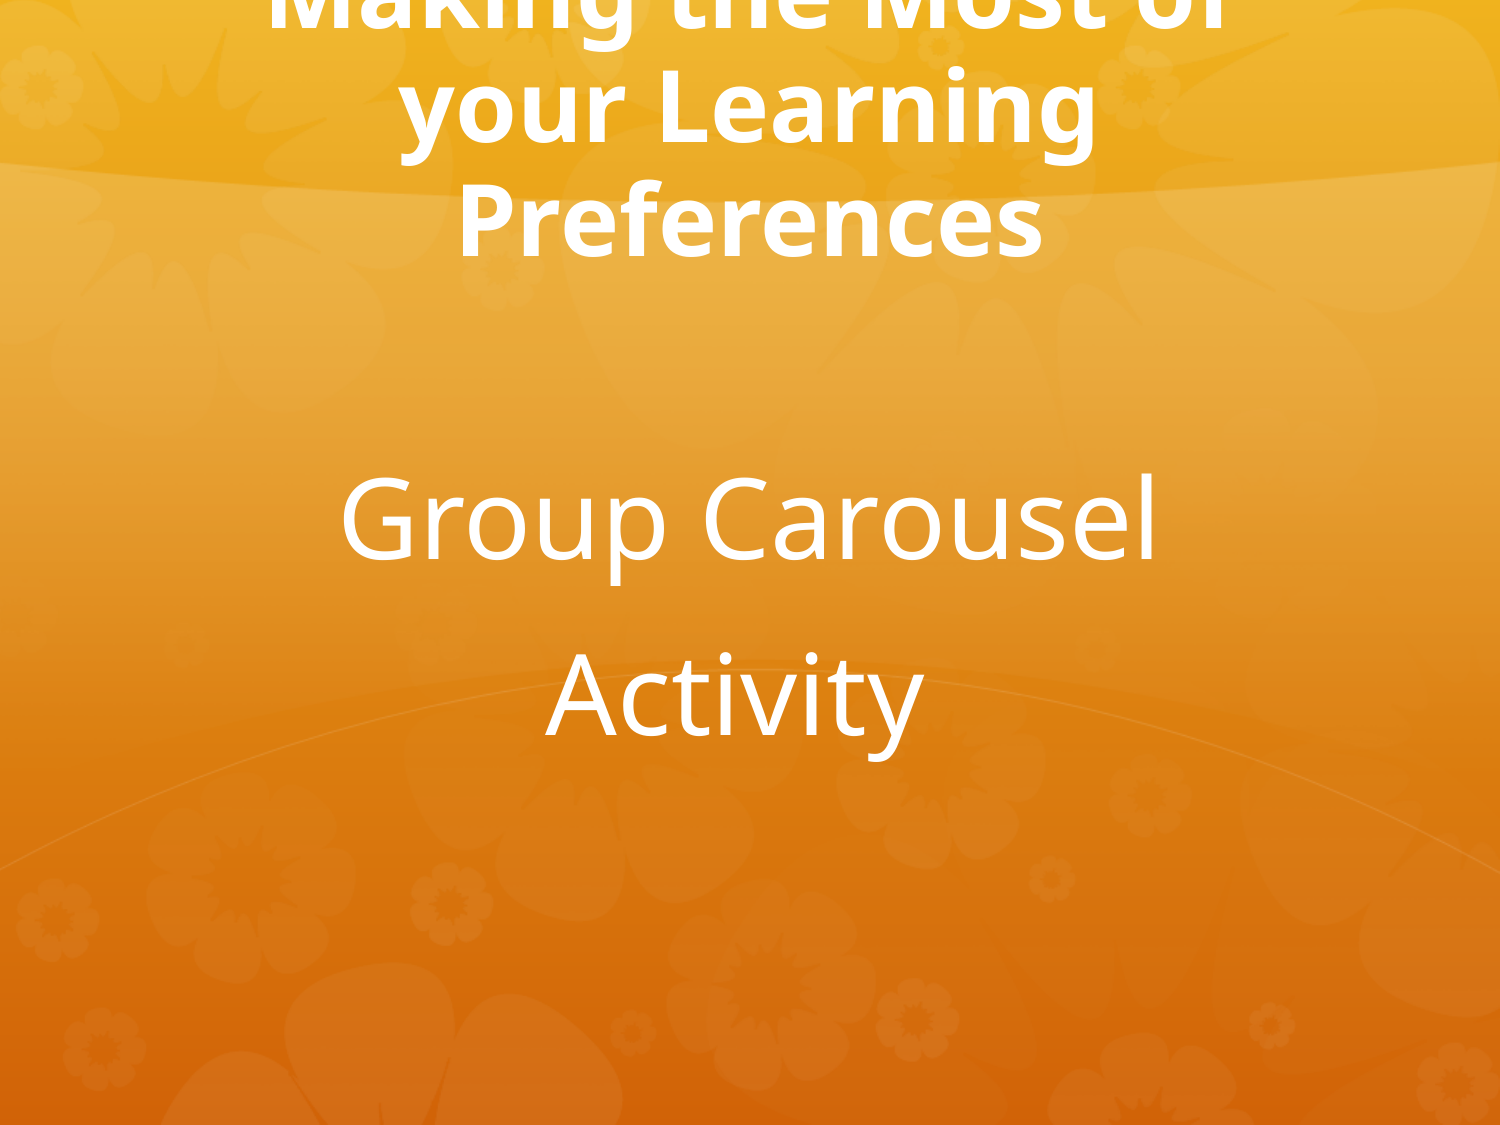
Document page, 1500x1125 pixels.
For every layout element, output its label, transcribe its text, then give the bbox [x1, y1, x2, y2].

list Group Carousel Activity [0, 262, 1500, 1125]
picture [0, 0, 1500, 262]
title Making the Most of your Learning Preferences [127, 14, 1372, 203]
